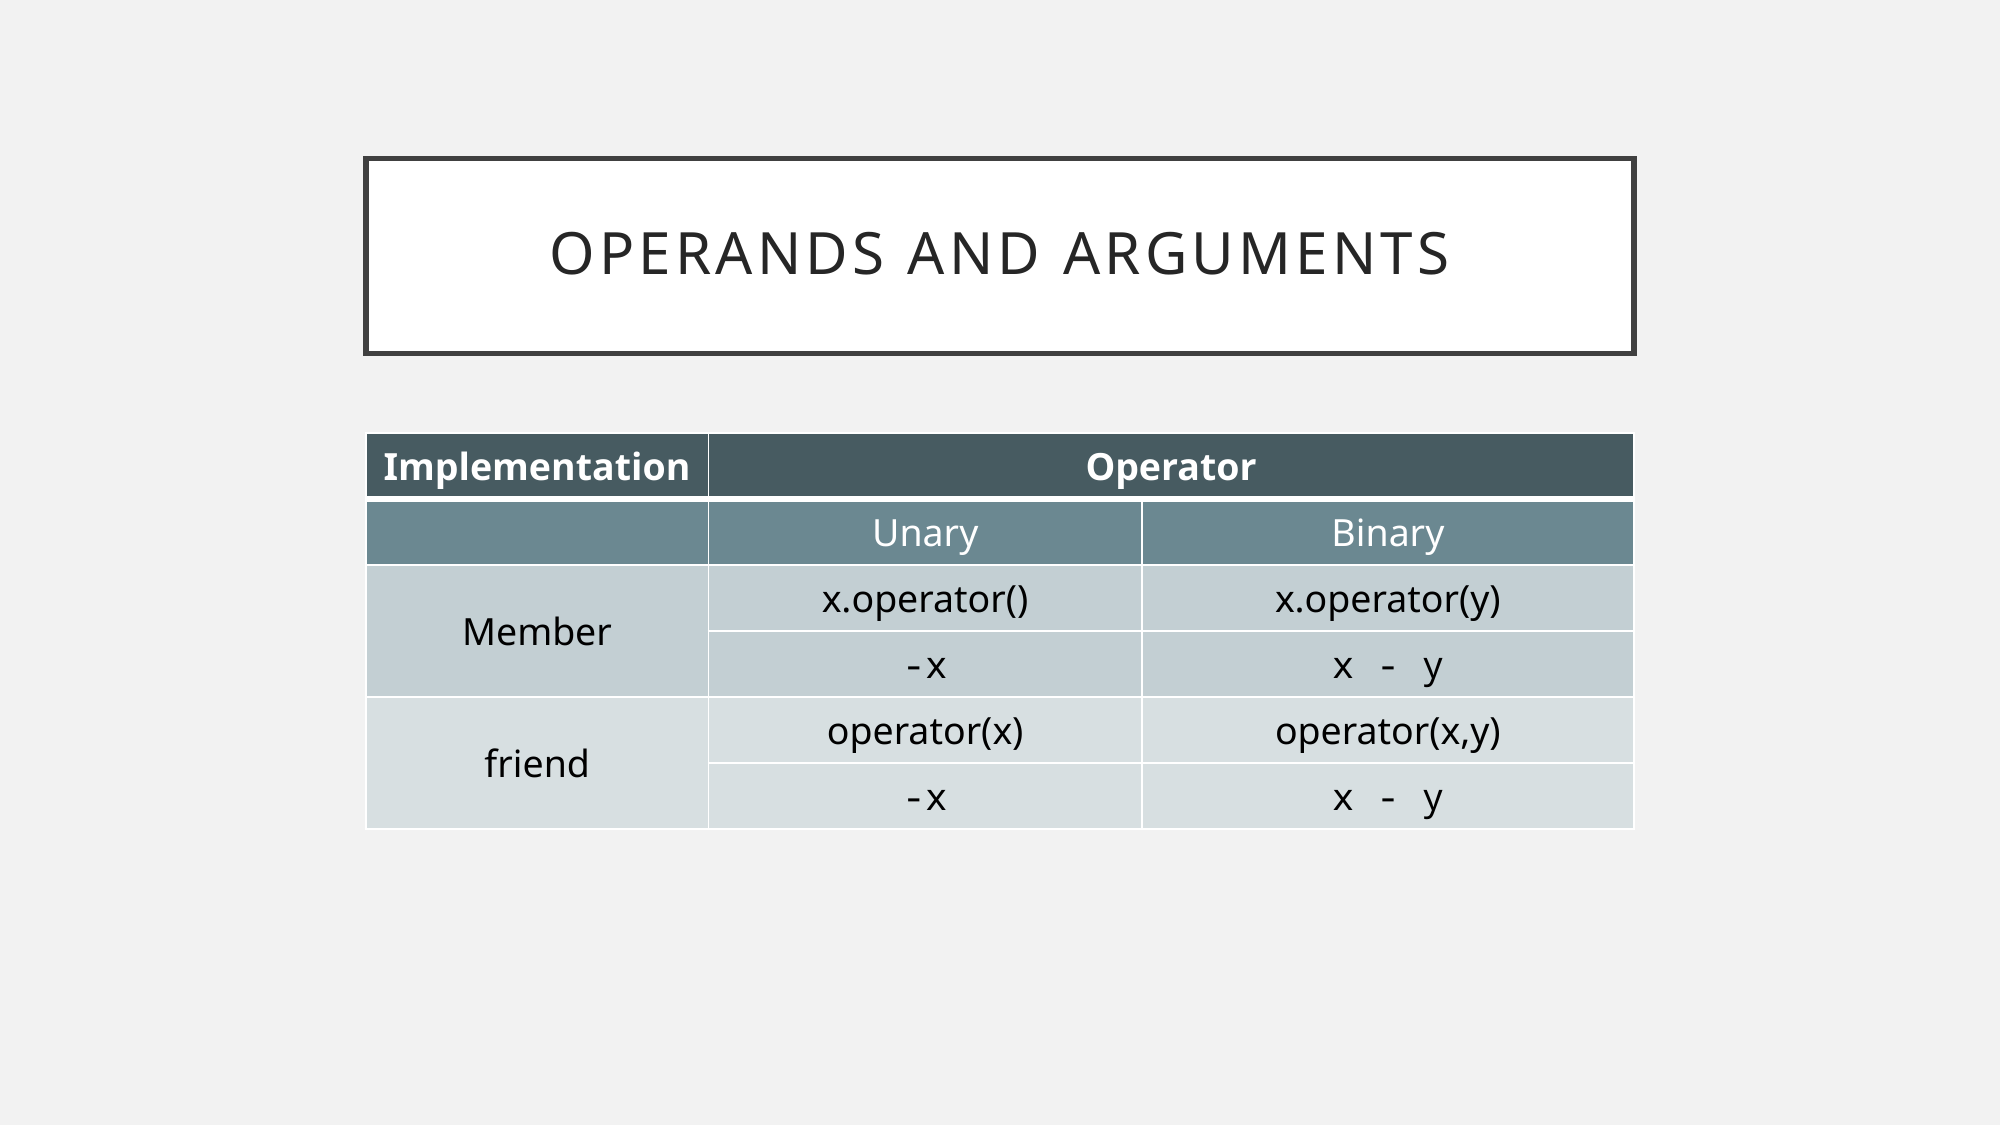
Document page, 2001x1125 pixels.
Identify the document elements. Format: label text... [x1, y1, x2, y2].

table_cell -x [709, 764, 1141, 828]
table_cell x.operator(y) [1143, 566, 1633, 630]
table_cell -x [709, 632, 1141, 696]
table_header Operator [709, 434, 1633, 496]
table_cell operator(x) [709, 698, 1141, 762]
table_cell Binary [1143, 502, 1633, 564]
table_cell Member [367, 566, 708, 696]
table_cell x.operator() [709, 566, 1141, 630]
table_cell operator(x,y) [1143, 698, 1633, 762]
table_cell [367, 502, 708, 564]
table_header Implementation [367, 434, 708, 496]
table_cell friend [367, 698, 708, 828]
table_cell Unary [709, 502, 1141, 564]
table_cell x - y [1143, 764, 1633, 828]
title Operands and Arguments [363, 156, 1637, 356]
table_cell x - y [1143, 632, 1633, 696]
